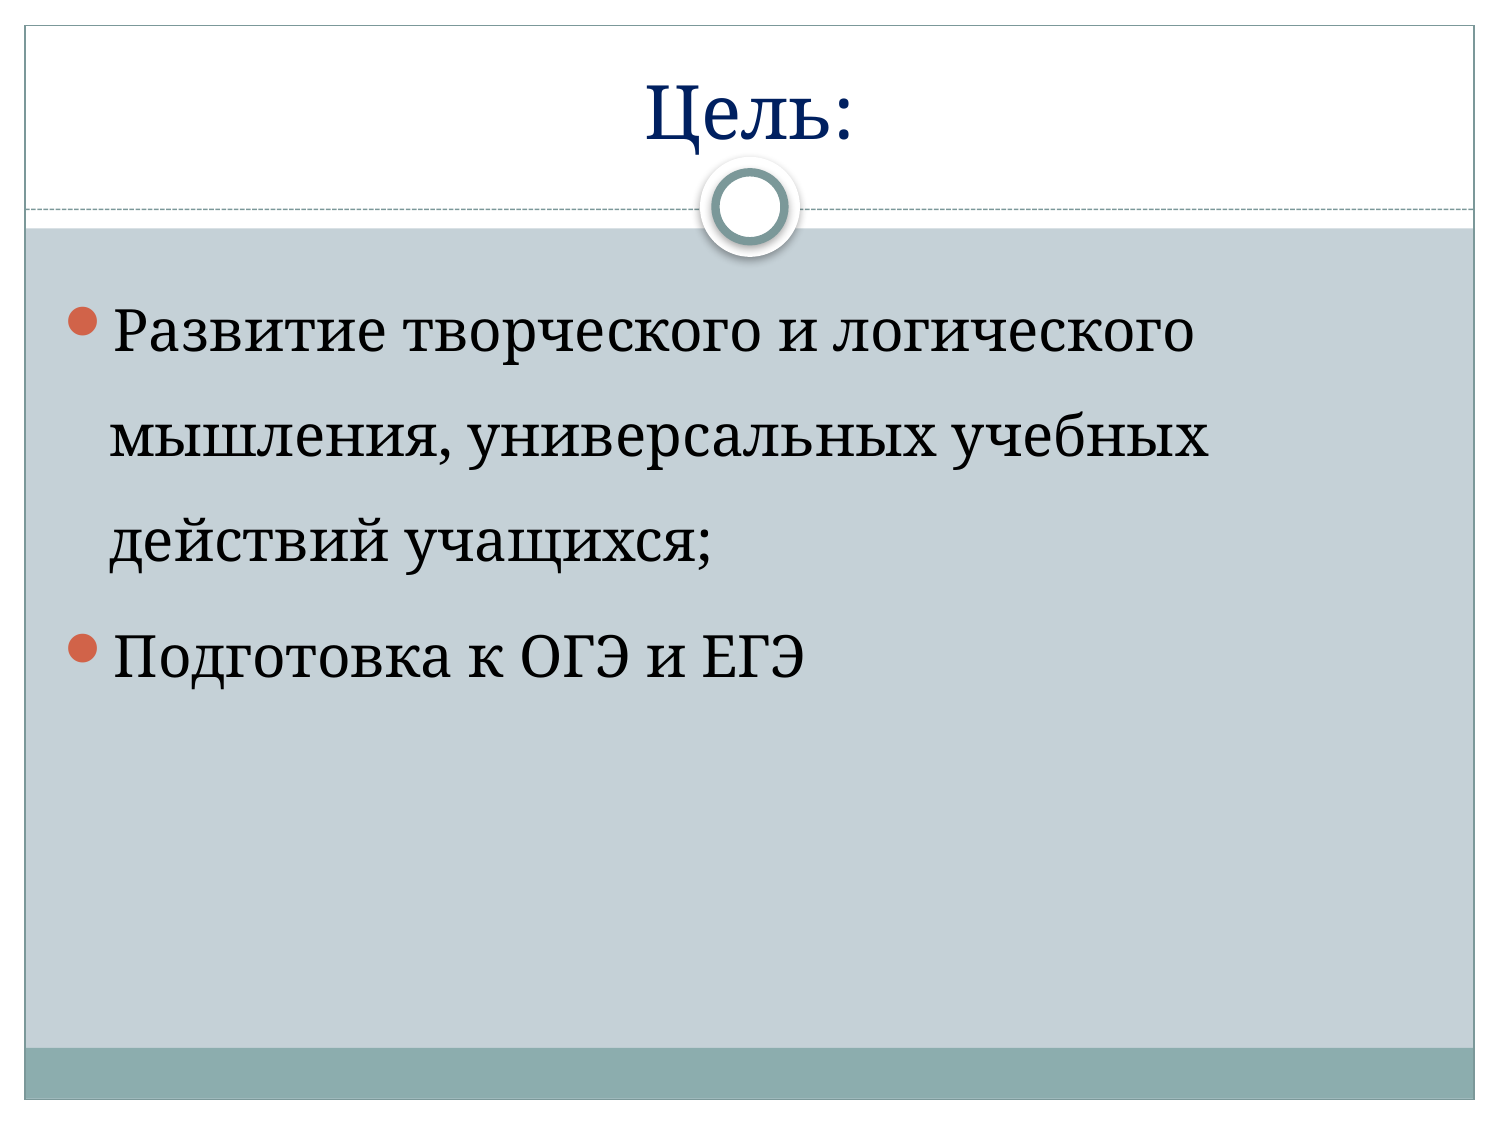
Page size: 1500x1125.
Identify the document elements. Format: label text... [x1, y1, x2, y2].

list Развитие творческого и логического мышления, универсальных учебных действий учащихся; Подготовка к ОГЭ и ЕГЭ [49, 250, 1445, 1001]
title Цель: [49, 37, 1450, 162]
